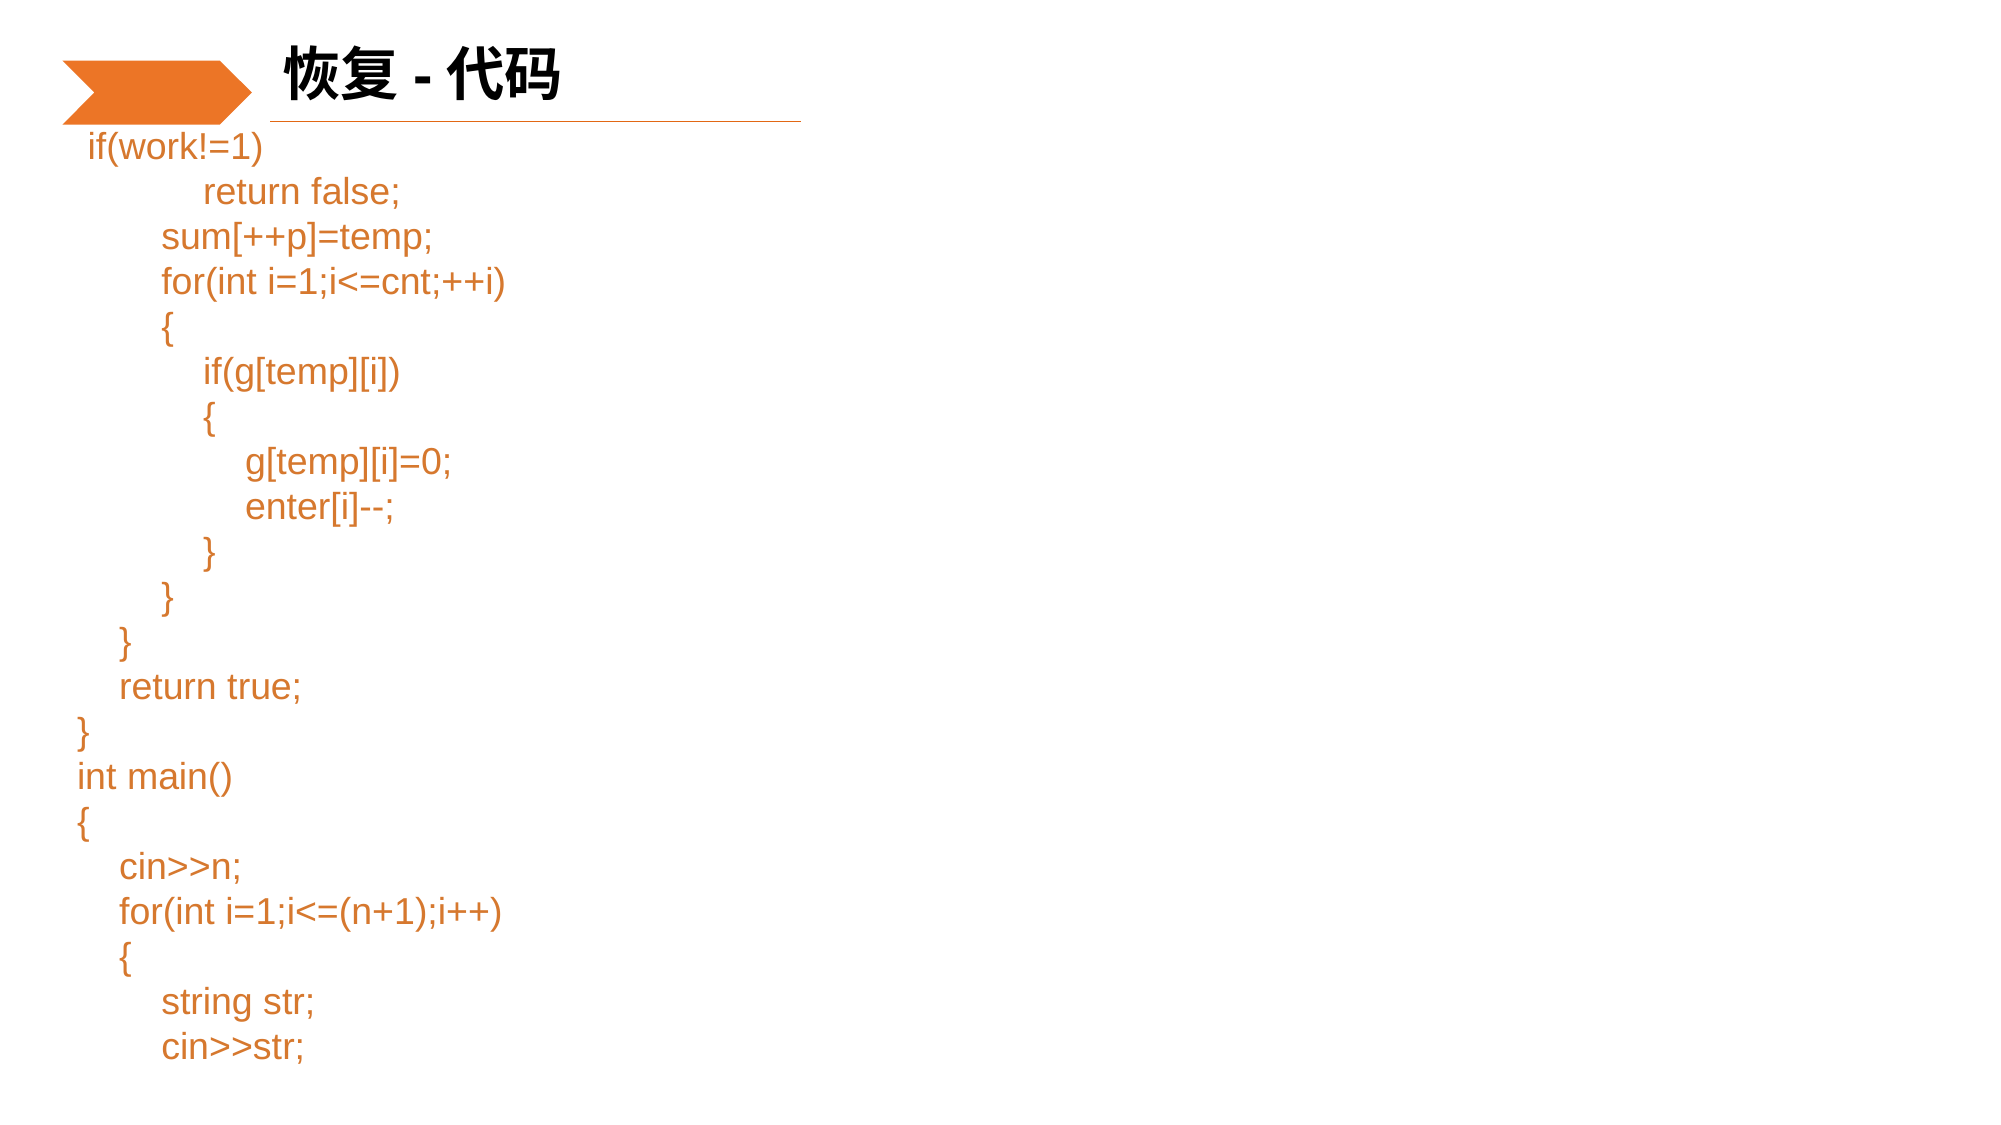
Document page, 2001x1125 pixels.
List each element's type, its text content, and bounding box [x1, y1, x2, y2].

text_box if(work!=1) return false; sum[++p]=temp; for(int i=1;i<=cnt;++i) { if(g[temp][i]) { g[temp][i]=0; enter[i]--; } } } return true; } int main() { cin>>n; for(int i=1;i<=(n+1);i++) { string str; cin>>str; [62, 115, 1944, 1075]
text_box 恢复-代码 [267, 29, 578, 115]
